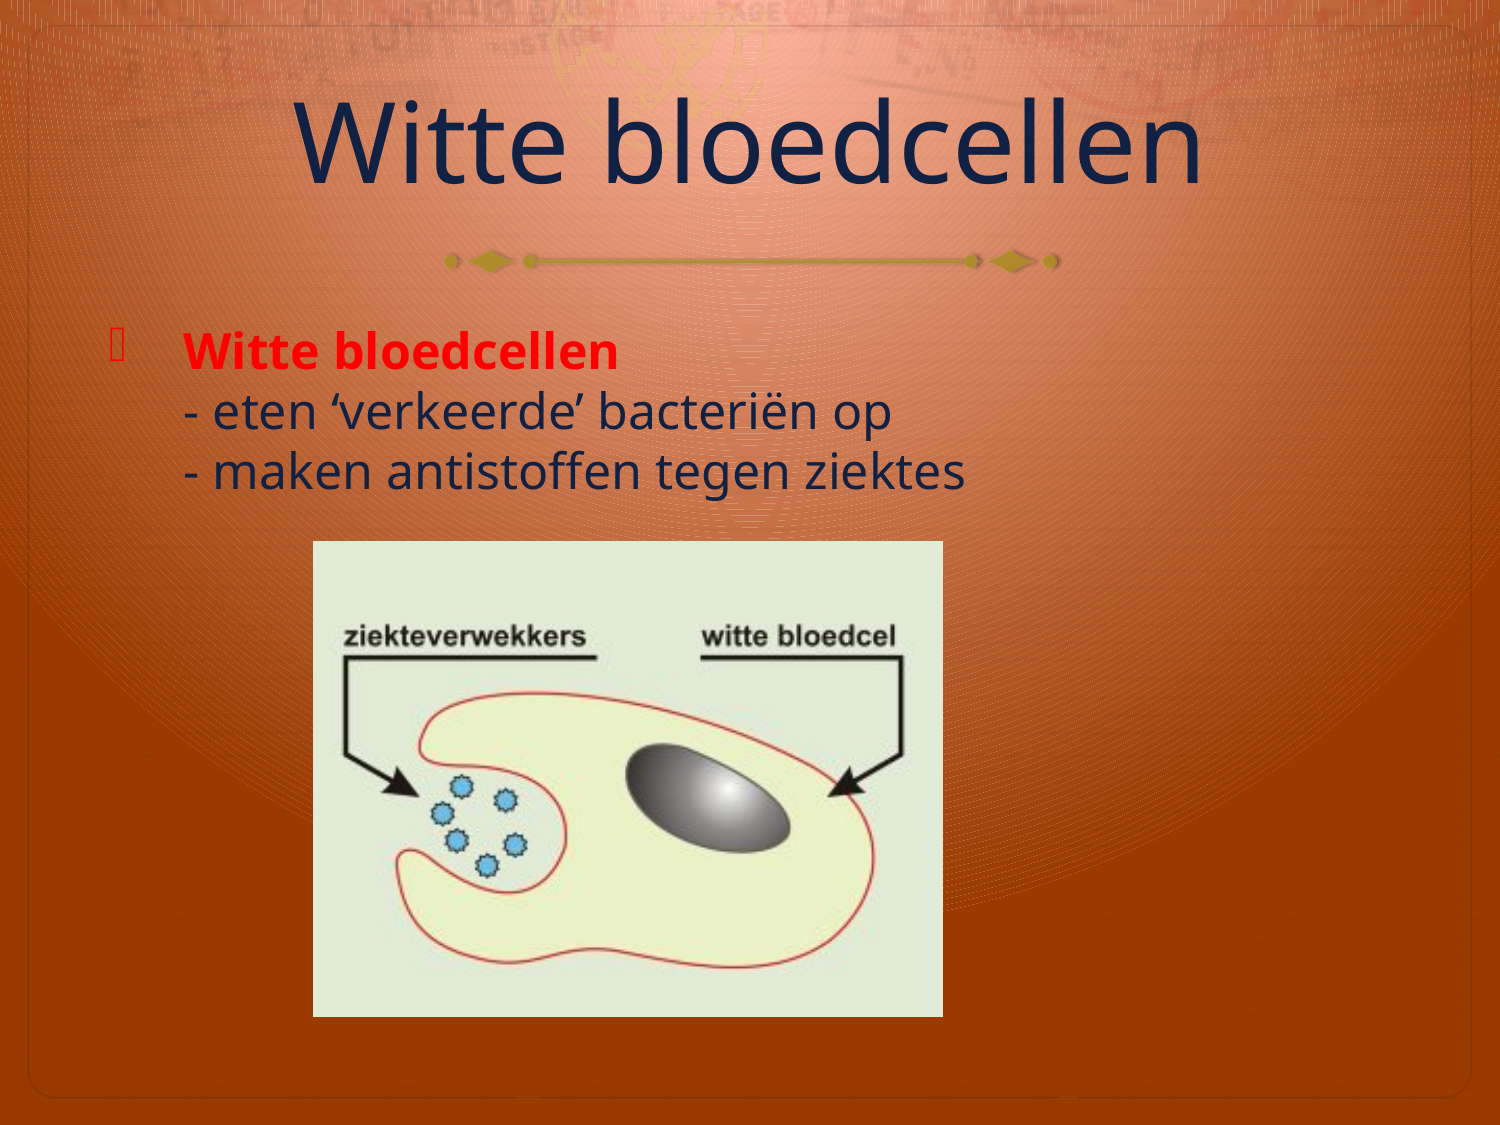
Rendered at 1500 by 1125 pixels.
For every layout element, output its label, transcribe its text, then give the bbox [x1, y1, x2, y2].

title Witte bloedcellen [93, 45, 1407, 233]
list Witte bloedcellen - eten ‘verkeerde’ bacteriën op - maken antistoffen tegen ziektes [93, 312, 1407, 988]
picture [0, 0, 1500, 1125]
